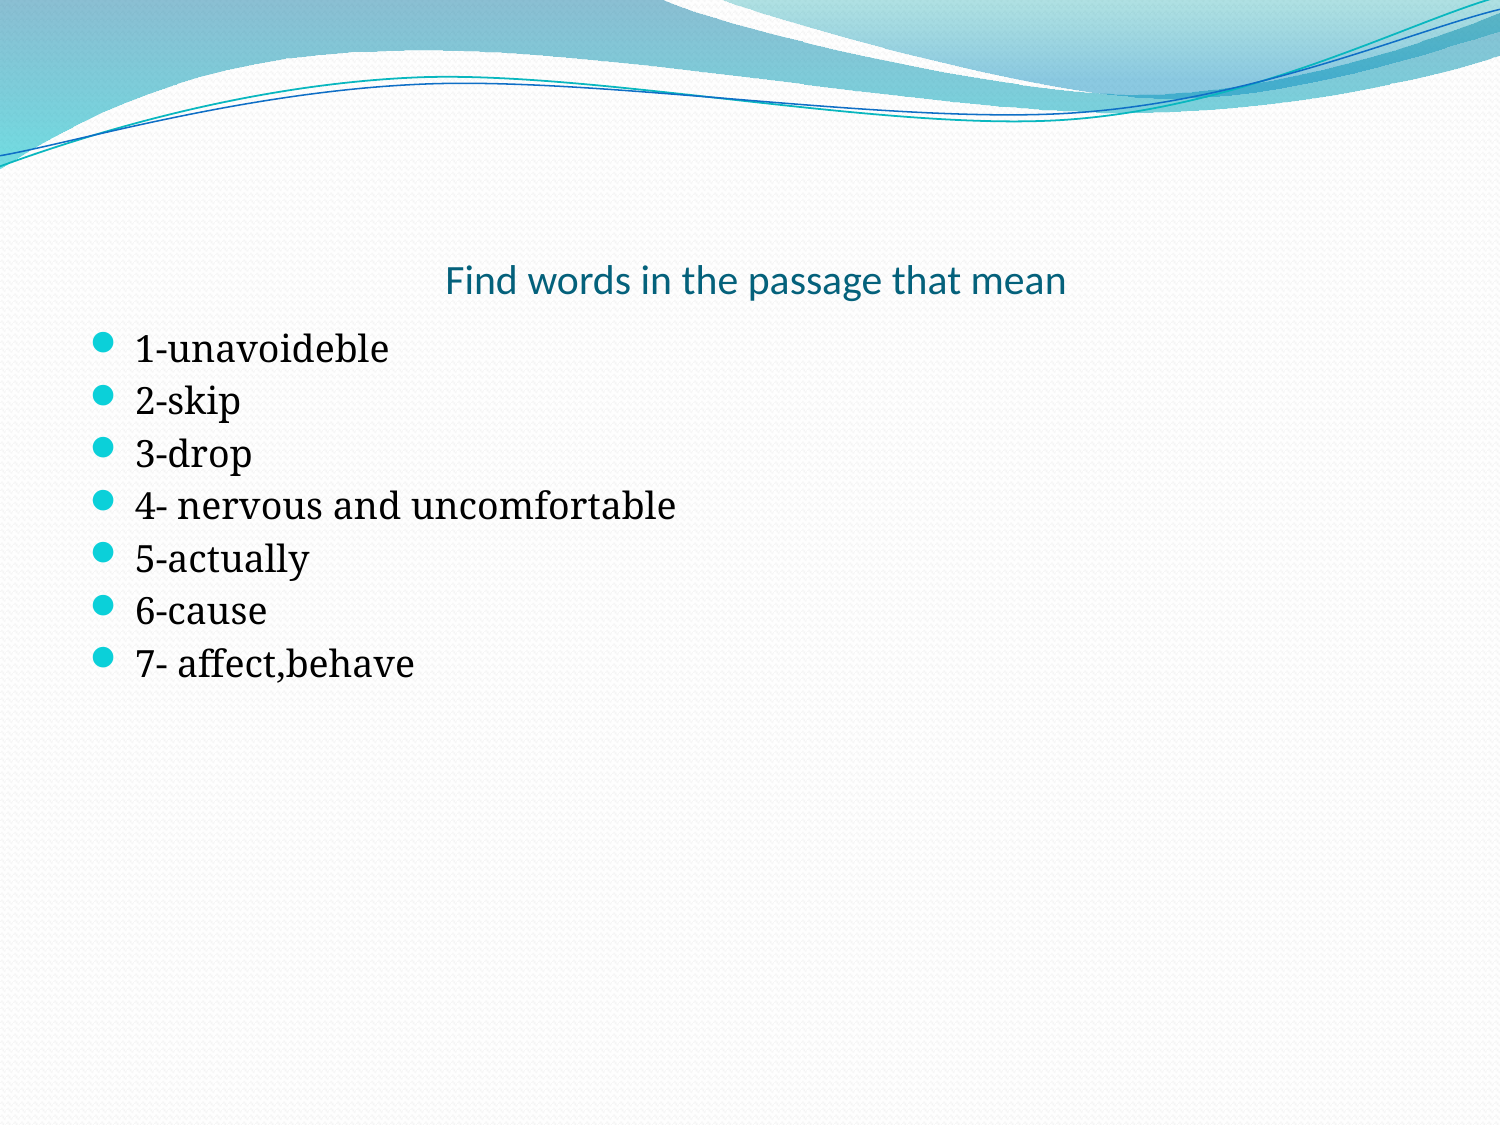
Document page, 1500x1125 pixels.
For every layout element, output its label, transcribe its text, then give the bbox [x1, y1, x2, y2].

title Find words in the passage that mean [75, 115, 1425, 303]
list 1-unavoideble 2-skip 3-drop 4- nervous and uncomfortable 5-actually 6-cause 7- affect,behave [75, 317, 1425, 1038]
